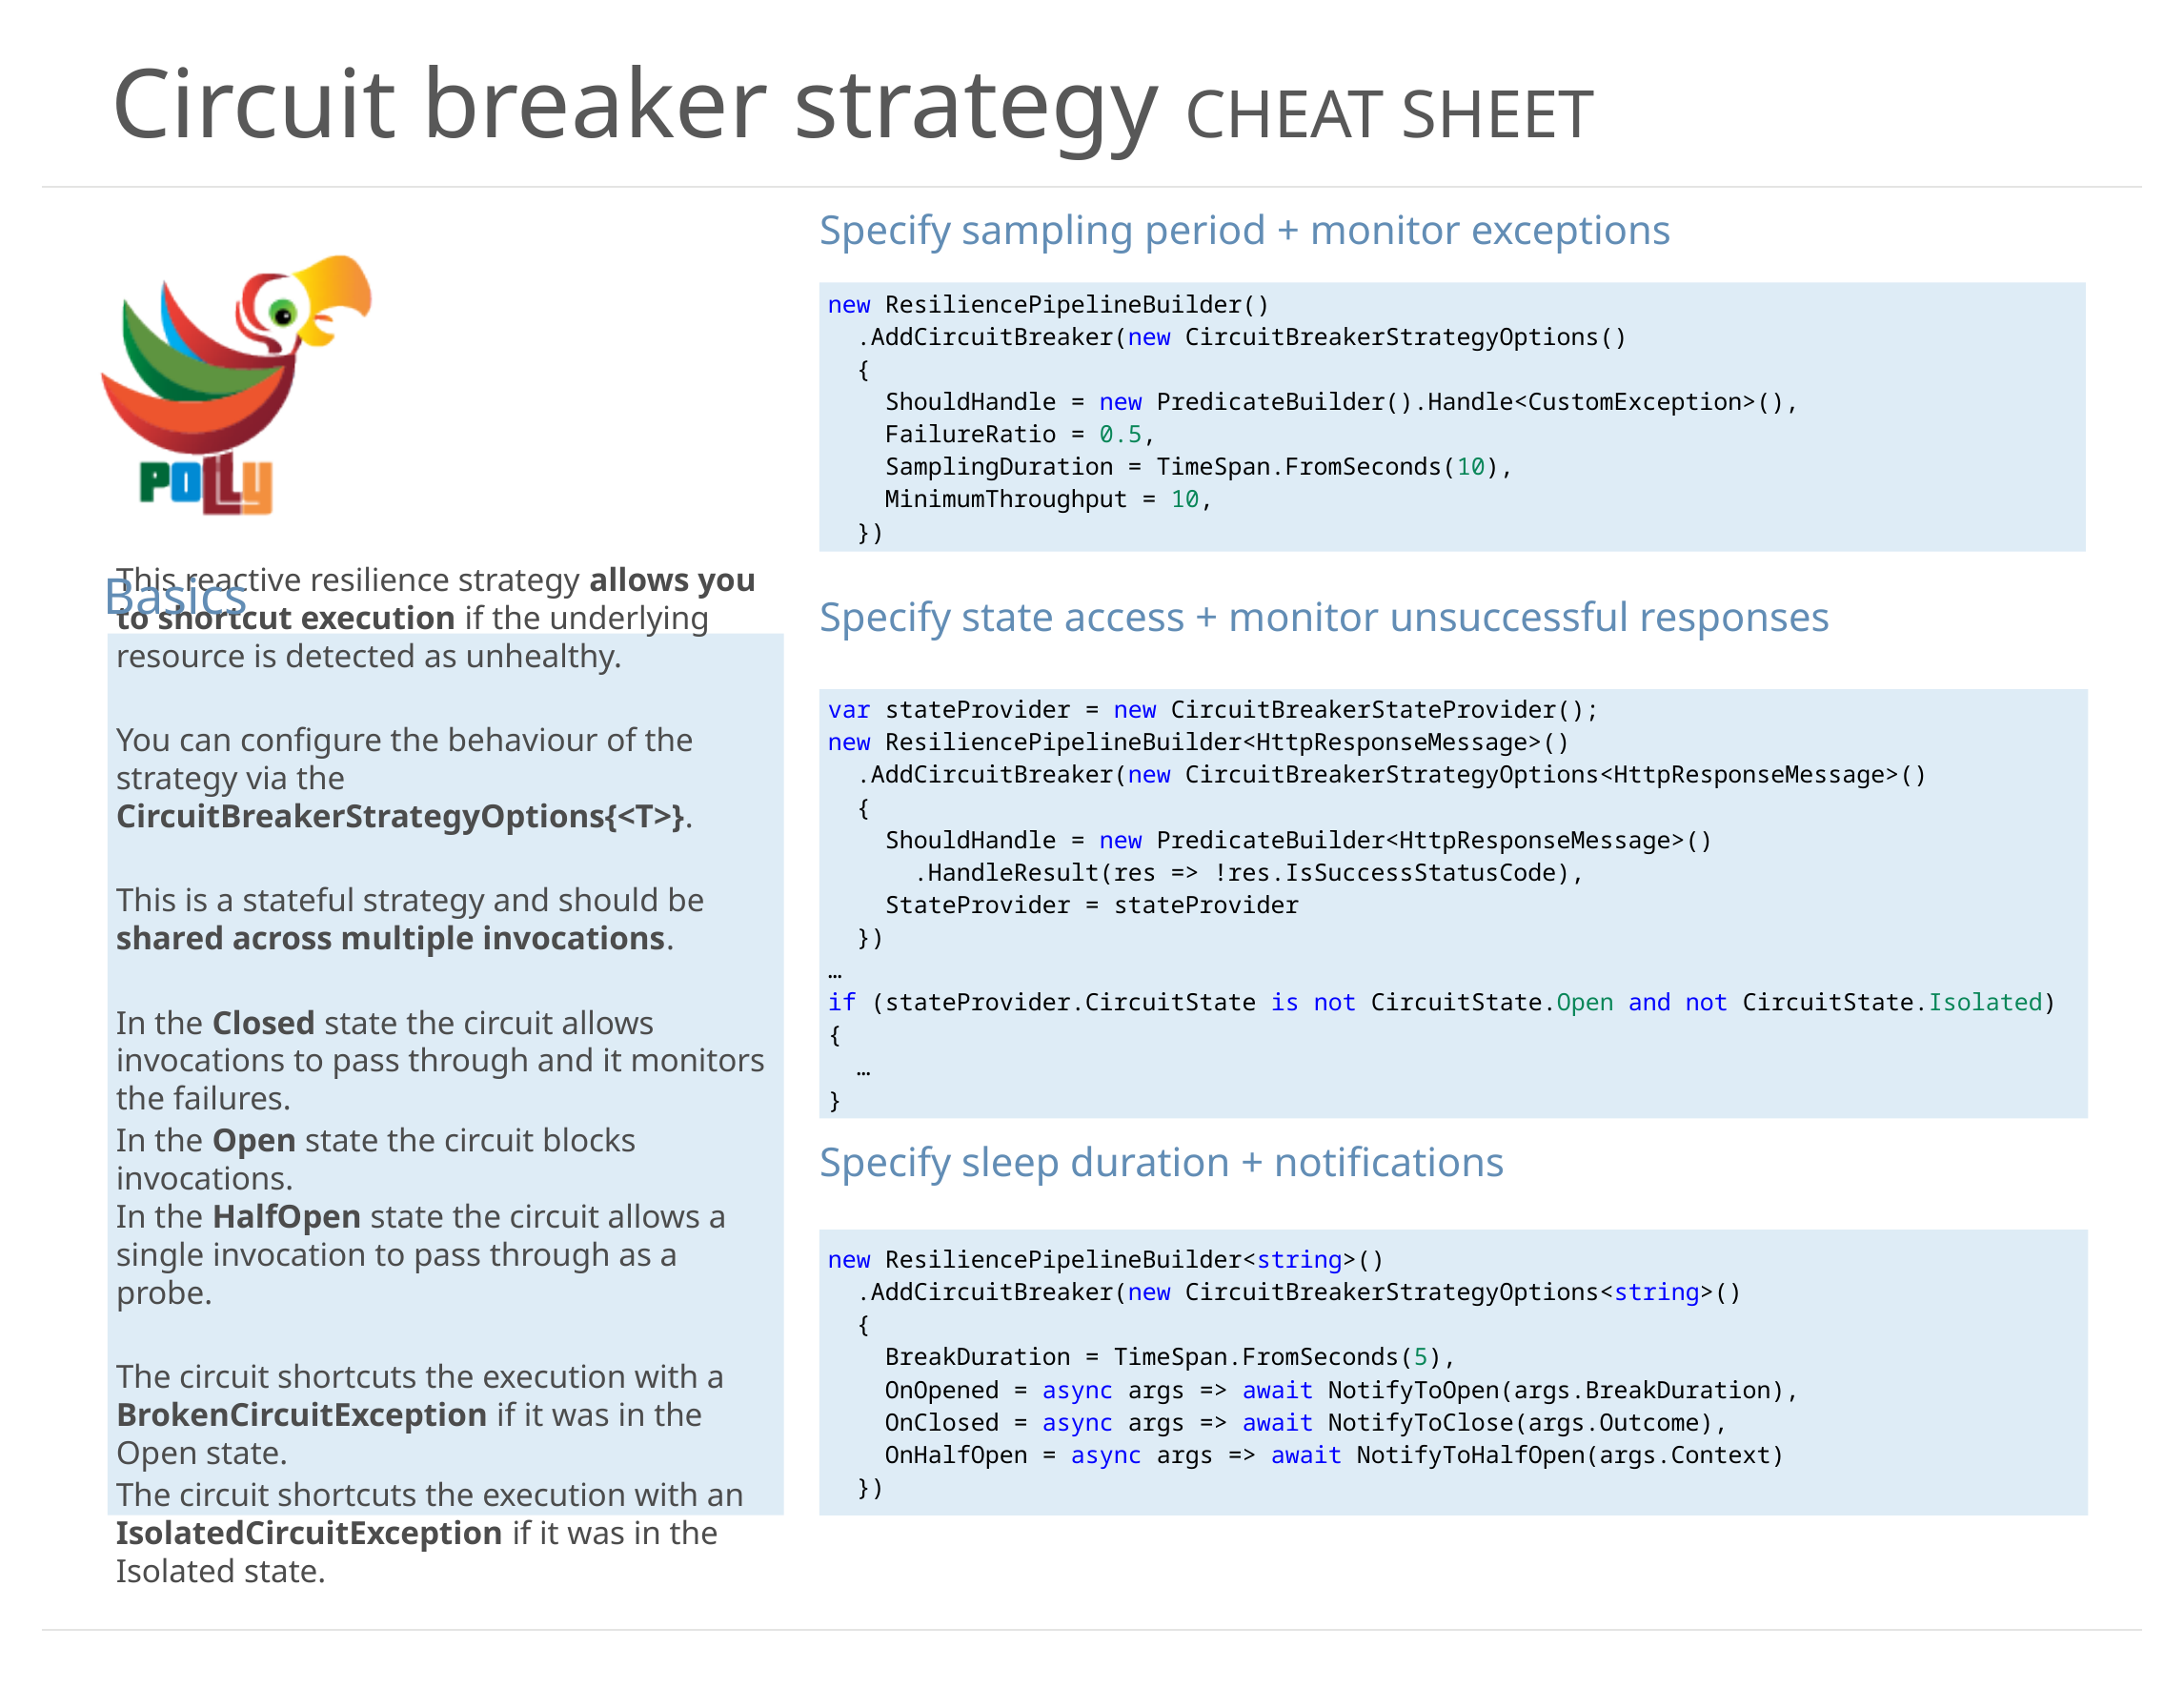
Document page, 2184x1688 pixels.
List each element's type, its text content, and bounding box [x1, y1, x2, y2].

text_box Specify state access + monitor unsuccessful responses [819, 597, 2070, 658]
text_box [111, 1180, 771, 1383]
picture [95, 243, 377, 525]
text_box This reactive resilience strategy allows you to shortcut execution if the underlying resource is detected as unhealthy. You can configure the behaviour of the strategy via the CircuitBreakerStrategyOptions{<T>}. This is a stateful strategy and should be shared across multiple invocations. In the Closed state the circuit allows invocations to pass through and it monitors the failures. In the Open state the circuit blocks invocations. In the HalfOpen state the circuit allows a single invocation to pass through as a probe. The circuit shortcuts the execution with a BrokenCircuitException if it was in the Open state. The circuit shortcuts the execution with an IsolatedCircuitException if it was in the Isolated state. [107, 633, 784, 1515]
text_box var stateProvider = new CircuitBreakerStateProvider(); new ResiliencePipelineBuilder<HttpResponseMessage>() .AddCircuitBreaker(new CircuitBreakerStrategyOptions<HttpResponseMessage>() { ShouldHandle = new PredicateBuilder<HttpResponseMessage>() .HandleResult(res => !res.IsSuccessStatusCode), StateProvider = stateProvider }) … if (stateProvider.CircuitState is not CircuitState.Open and not CircuitState.Isolated) { … } [819, 689, 2089, 1119]
text_box new ResiliencePipelineBuilder<string>() .AddCircuitBreaker(new CircuitBreakerStrategyOptions<string>() { BreakDuration = TimeSpan.FromSeconds(5), OnOpened = async args => await NotifyToOpen(args.BreakDuration), OnClosed = async args => await NotifyToClose(args.Outcome), OnHalfOpen = async args => await NotifyToHalfOpen(args.Context) }) [819, 1230, 2089, 1515]
text_box new ResiliencePipelineBuilder() .AddCircuitBreaker(new CircuitBreakerStrategyOptions() { ShouldHandle = new PredicateBuilder().Handle<CustomException>(), FailureRatio = 0.5, SamplingDuration = TimeSpan.FromSeconds(10), MinimumThroughput = 10, }) [819, 282, 2086, 552]
text_box Specify sampling period + monitor exceptions [819, 210, 2067, 271]
text_box Basics [101, 574, 251, 626]
title Circuit breaker strategy CHEAT SHEET [111, 187, 1816, 192]
title Circuit breaker strategy CHEAT SHEET [111, 64, 1816, 186]
text_box Specify sleep duration + notifications [819, 1142, 2013, 1203]
